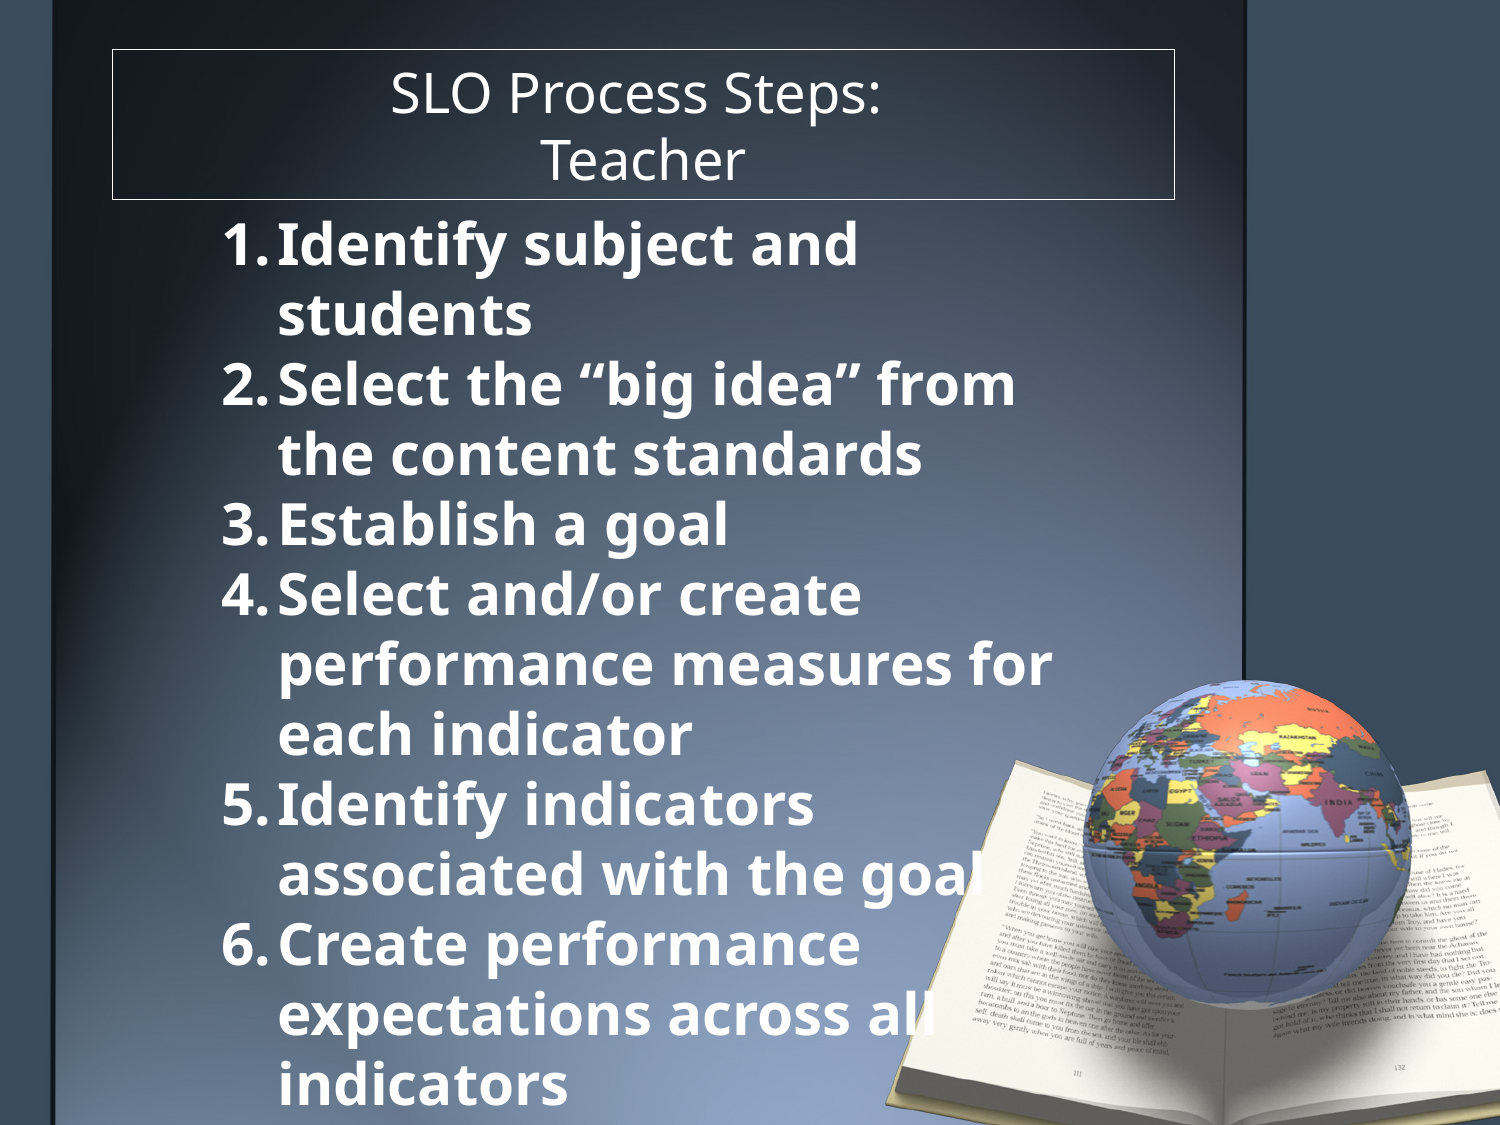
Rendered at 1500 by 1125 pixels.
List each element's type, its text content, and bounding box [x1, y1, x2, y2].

text_box Identify subject and students Select the “big idea” from the content standards Establish a goal Select and/or create performance measures for each indicator Identify indicators associated with the goal Create performance expectations across all indicators [206, 200, 1100, 1125]
picture [0, 0, 1500, 1125]
text_box SLO Process Steps: Teacher [112, 49, 1175, 200]
